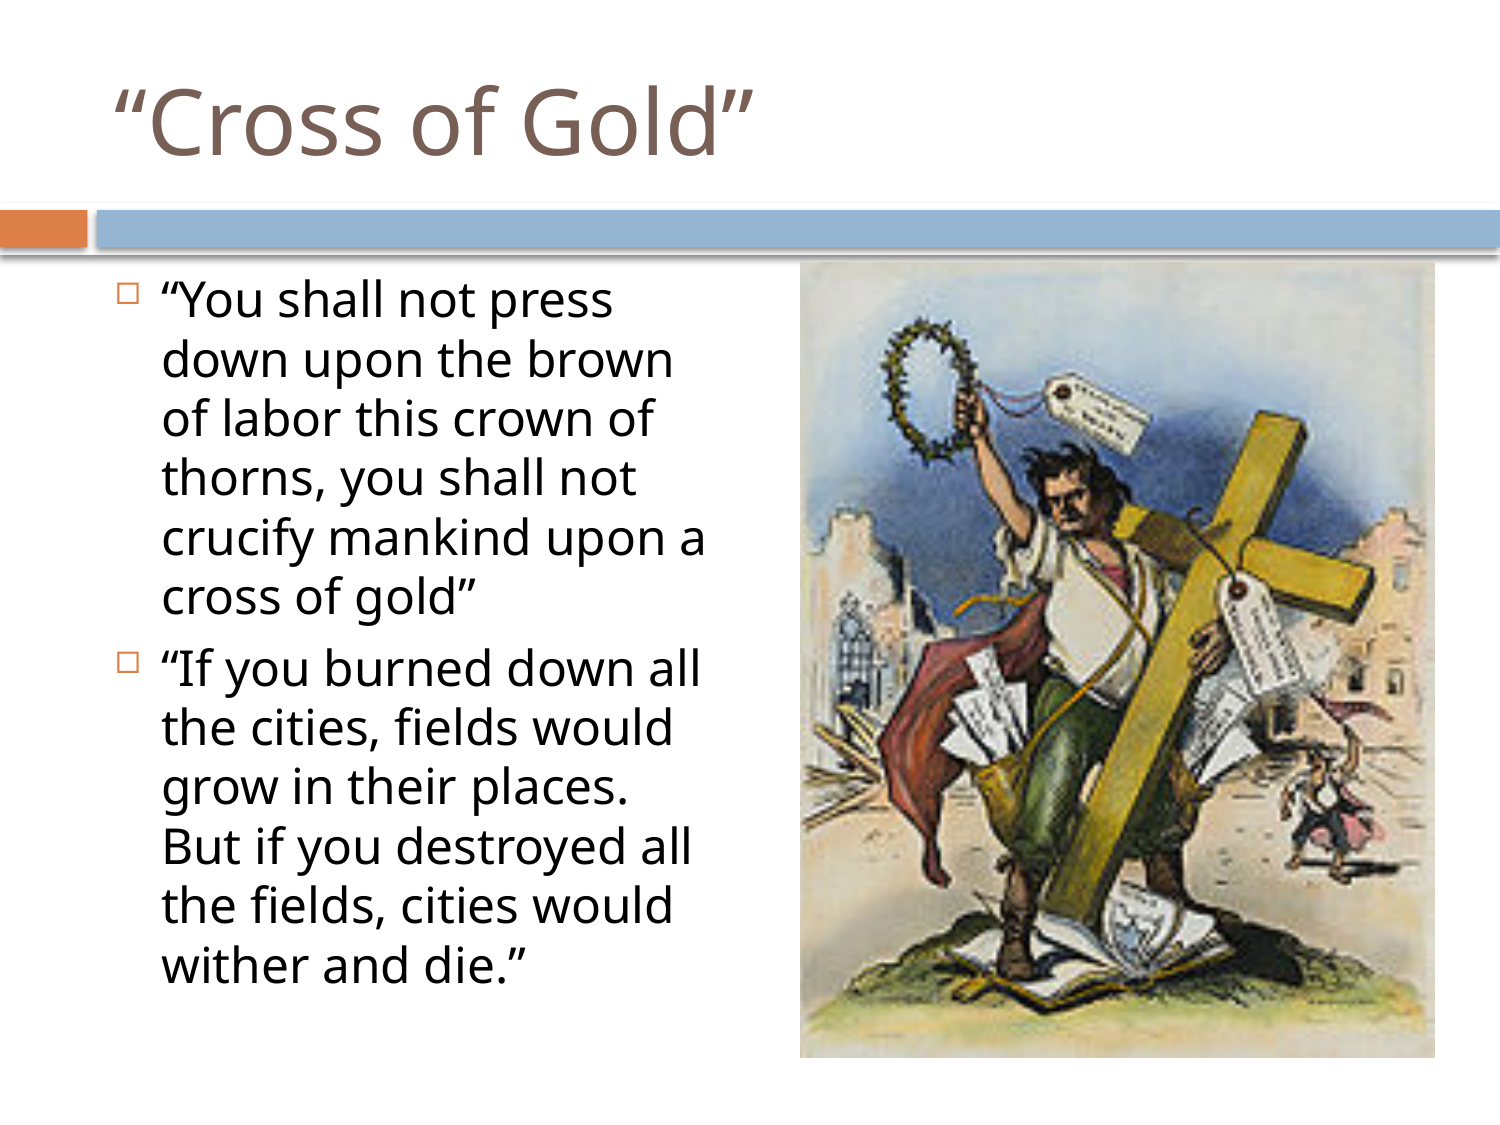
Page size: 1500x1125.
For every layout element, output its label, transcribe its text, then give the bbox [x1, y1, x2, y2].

list “You shall not press down upon the brown of labor this crown of thorns, you shall not crucify mankind upon a cross of gold” “If you burned down all the cities, fields would grow in their places. But if you destroyed all the fields, cities would wither and die.” [99, 260, 738, 1011]
title “Cross of Gold” [99, 37, 1438, 200]
picture [799, 262, 1435, 1058]
